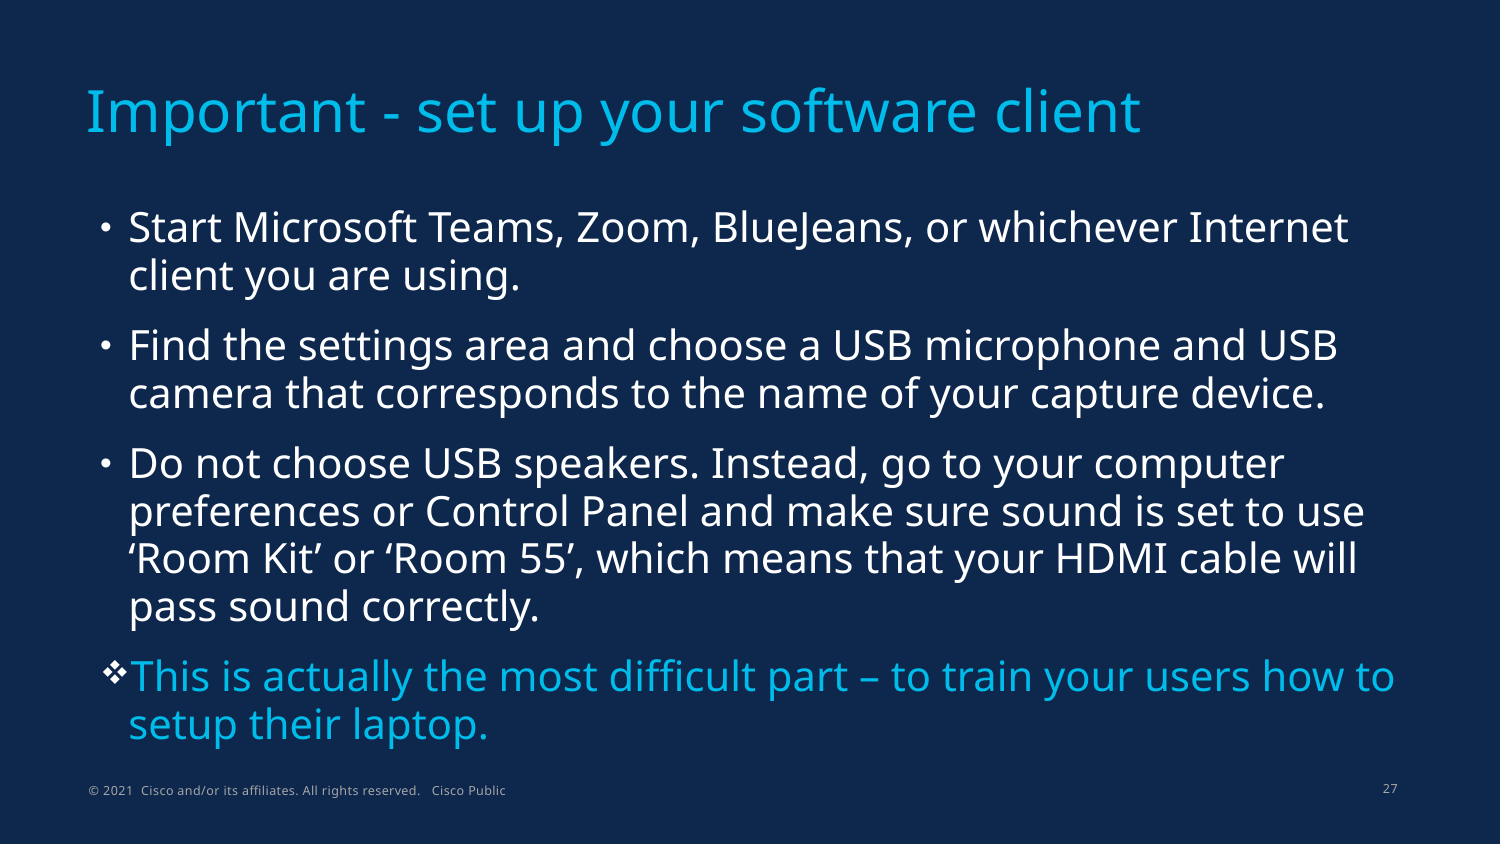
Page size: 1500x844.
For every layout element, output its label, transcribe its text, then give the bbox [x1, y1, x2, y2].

list Start Microsoft Teams, Zoom, BlueJeans, or whichever Internet client you are using. Find the settings area and choose a USB microphone and USB camera that corresponds to the name of your capture device. Do not choose USB speakers. Instead, go to your computer preferences or Control Panel and make sure sound is set to use ‘Room Kit’ or ‘Room 55’, which means that your HDMI cable will pass sound correctly. This is actually the most difficult part – to train your users how to setup their laptop. [75, 197, 1434, 754]
title Important - set up your software client [71, 55, 1441, 176]
